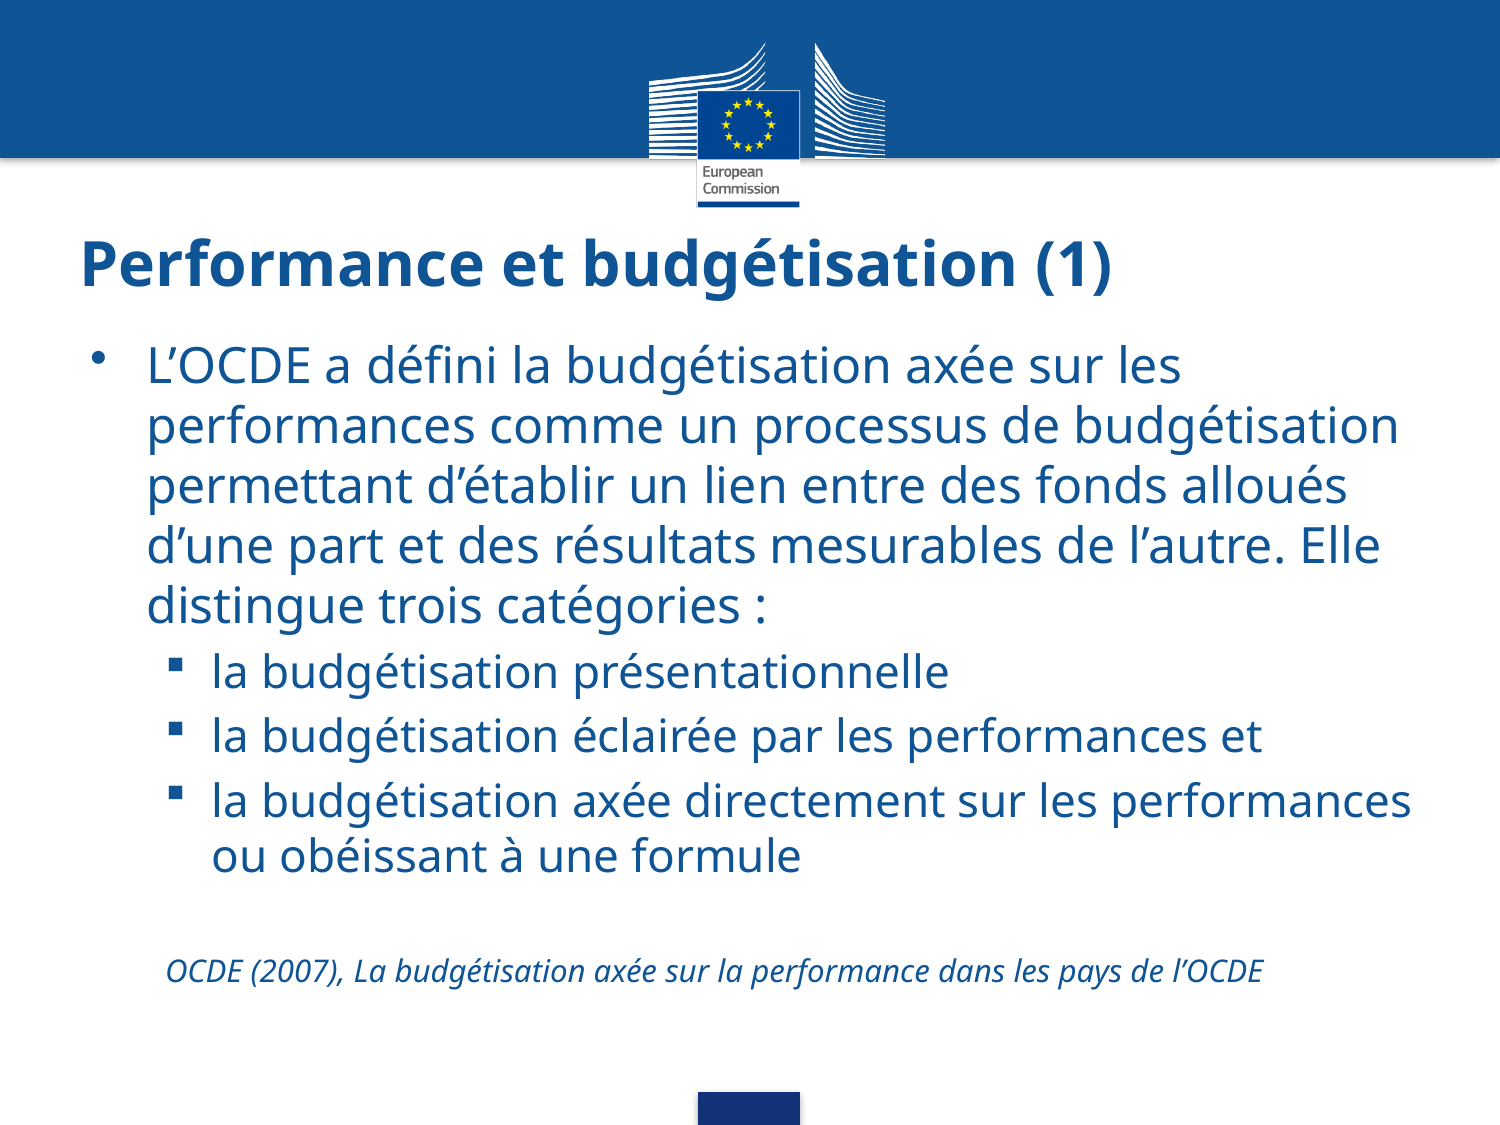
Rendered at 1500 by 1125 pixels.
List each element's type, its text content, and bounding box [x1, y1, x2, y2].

picture [649, 42, 885, 208]
title Performance et budgétisation (1) [64, 219, 1416, 303]
list L’OCDE a défini la budgétisation axée sur les performances comme un processus de budgétisation permettant d’établir un lien entre des fonds alloués d’une part et des résultats mesurables de l’autre. Elle distingue trois catégories : la budgétisation présentationnelle la budgétisation éclairée par les performances et la budgétisation axée directement sur les performances ou obéissant à une formule OCDE (2007), La budgétisation axée sur la performance dans les pays de l’OCDE [74, 326, 1460, 988]
